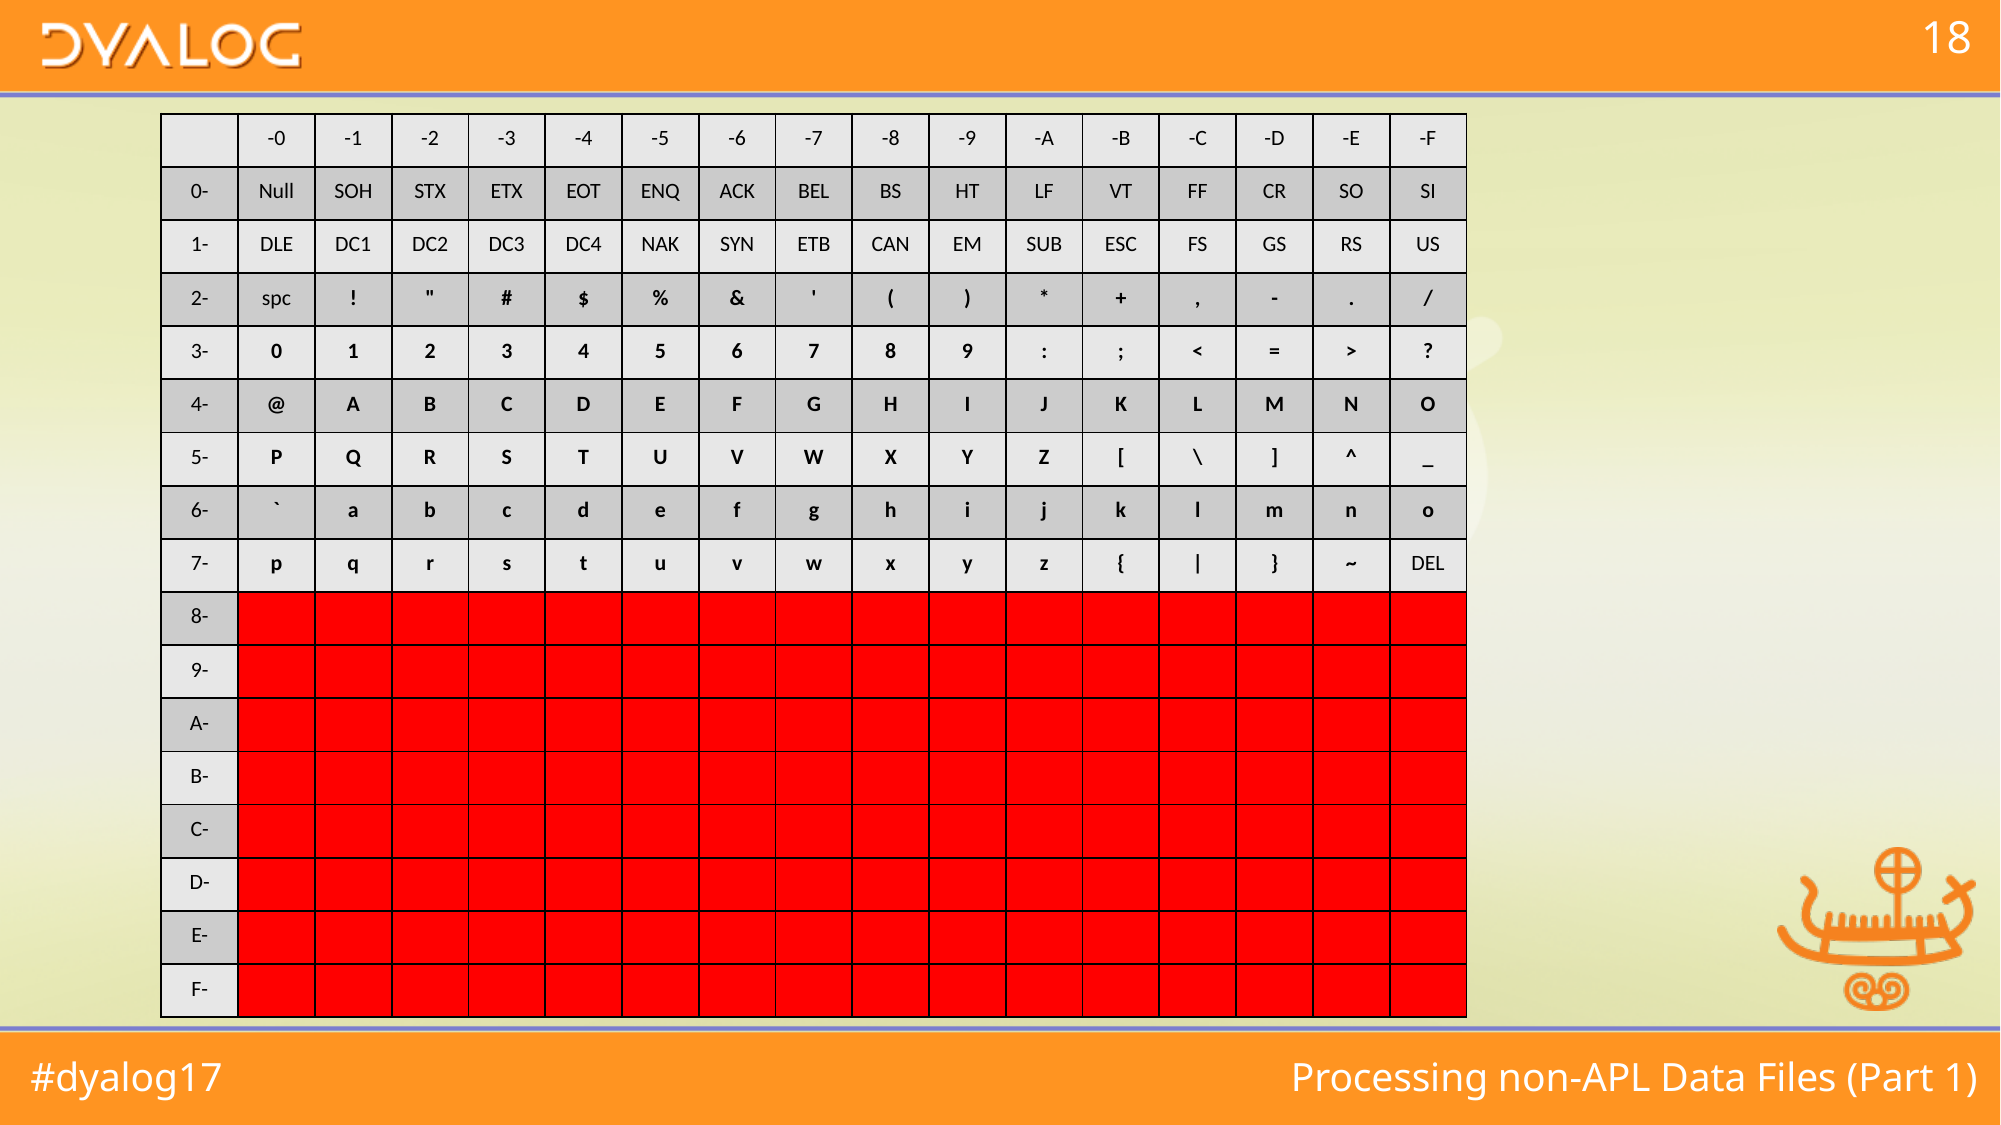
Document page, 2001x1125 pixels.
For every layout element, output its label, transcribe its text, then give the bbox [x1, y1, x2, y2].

table_cell E- [162, 912, 237, 963]
table_cell [1083, 646, 1158, 697]
table_cell [623, 593, 698, 644]
table_cell v [700, 540, 775, 591]
table_cell [393, 859, 468, 910]
table_cell [930, 859, 1005, 910]
table_cell [1083, 699, 1158, 751]
table_cell 0- [162, 168, 237, 219]
table_cell [776, 752, 851, 804]
table_cell } [1237, 540, 1312, 591]
table_cell t [546, 540, 621, 591]
table_header -2 [393, 115, 468, 166]
table_cell EM [930, 221, 1005, 272]
table_cell X [853, 433, 928, 485]
table_cell 2- [162, 274, 237, 325]
table_cell [623, 859, 698, 910]
table_header -A [1007, 115, 1082, 166]
table_cell / [1391, 274, 1466, 325]
table_cell [1237, 805, 1312, 857]
table_cell F [700, 380, 775, 432]
table_cell [1083, 805, 1158, 857]
table_cell [700, 699, 775, 751]
table_header -1 [316, 115, 391, 166]
table_cell Y [930, 433, 1005, 485]
table_cell Z [1007, 433, 1082, 485]
table_cell > [1314, 327, 1389, 378]
table_cell w [776, 540, 851, 591]
table_cell [1391, 965, 1466, 1016]
table_cell [ [1083, 433, 1158, 485]
table_cell [1314, 805, 1389, 857]
table_cell SO [1314, 168, 1389, 219]
table_cell [1314, 965, 1389, 1016]
table_cell [239, 699, 314, 751]
table_cell R [393, 433, 468, 485]
table_cell ] [1237, 433, 1312, 485]
table_cell [853, 859, 928, 910]
table_cell b [393, 487, 468, 538]
table_cell ETB [776, 221, 851, 272]
table_cell SYN [700, 221, 775, 272]
table_cell [1160, 699, 1235, 751]
table_cell [393, 805, 468, 857]
table_cell [546, 646, 621, 697]
table_cell [393, 646, 468, 697]
table_cell [1007, 699, 1082, 751]
table_cell % [623, 274, 698, 325]
table_cell n [1314, 487, 1389, 538]
table_cell [316, 805, 391, 857]
table_cell [239, 646, 314, 697]
table_cell P [239, 433, 314, 485]
table_cell 3- [162, 327, 237, 378]
table_cell [469, 859, 544, 910]
table_header -4 [546, 115, 621, 166]
table_cell VT [1083, 168, 1158, 219]
table_cell 5- [162, 433, 237, 485]
table_cell [930, 593, 1005, 644]
table_header -B [1083, 115, 1158, 166]
table_cell DC1 [316, 221, 391, 272]
table_cell [316, 859, 391, 910]
table_cell [853, 912, 928, 963]
table_header -9 [930, 115, 1005, 166]
table_cell D [546, 380, 621, 432]
table_cell [1007, 752, 1082, 804]
table_cell D- [162, 859, 237, 910]
table_cell DLE [239, 221, 314, 272]
table_cell [623, 699, 698, 751]
table_cell ACK [700, 168, 775, 219]
table_cell I [930, 380, 1005, 432]
table_cell [776, 805, 851, 857]
table_cell ! [316, 274, 391, 325]
table_cell f [700, 487, 775, 538]
table_cell U [623, 433, 698, 485]
table_cell l [1160, 487, 1235, 538]
table_cell [930, 699, 1005, 751]
table_cell LF [1007, 168, 1082, 219]
table_header -7 [776, 115, 851, 166]
table_cell [316, 646, 391, 697]
table_cell J [1007, 380, 1082, 432]
table_cell A- [162, 699, 237, 751]
table_cell [1083, 752, 1158, 804]
table_cell [700, 965, 775, 1016]
table_cell [469, 912, 544, 963]
table_cell 7- [162, 540, 237, 591]
table_cell [700, 646, 775, 697]
table_cell [239, 965, 314, 1016]
table_cell a [316, 487, 391, 538]
table_cell [546, 699, 621, 751]
table_cell d [546, 487, 621, 538]
table_cell [546, 752, 621, 804]
table_cell ? [1391, 327, 1466, 378]
table_cell [623, 912, 698, 963]
table_header -F [1391, 115, 1466, 166]
table_cell [1160, 752, 1235, 804]
table_cell [1237, 912, 1312, 963]
table_cell Null [239, 168, 314, 219]
table_cell [546, 859, 621, 910]
table_cell 5 [623, 327, 698, 378]
table_cell N [1314, 380, 1389, 432]
table_cell 6 [700, 327, 775, 378]
table_cell DC4 [546, 221, 621, 272]
table_cell NAK [623, 221, 698, 272]
table_cell E [623, 380, 698, 432]
table_cell [1007, 912, 1082, 963]
table_cell 0 [239, 327, 314, 378]
table_cell [1314, 646, 1389, 697]
table_cell [1237, 965, 1312, 1016]
table_cell : [1007, 327, 1082, 378]
table_cell [469, 805, 544, 857]
table_cell [239, 859, 314, 910]
table_cell ETX [469, 168, 544, 219]
table_cell V [700, 433, 775, 485]
table_cell [1237, 593, 1312, 644]
table_cell [316, 912, 391, 963]
table_cell O [1391, 380, 1466, 432]
table_cell m [1237, 487, 1312, 538]
table_header -E [1314, 115, 1389, 166]
table_cell [1160, 965, 1235, 1016]
table_cell T [546, 433, 621, 485]
table_cell [930, 805, 1005, 857]
table_cell [776, 965, 851, 1016]
table_cell | [1160, 540, 1235, 591]
table_cell , [1160, 274, 1235, 325]
table_header -6 [700, 115, 775, 166]
table_cell [776, 912, 851, 963]
table_cell [853, 752, 928, 804]
table_cell B [393, 380, 468, 432]
table_cell BS [853, 168, 928, 219]
table_cell C [469, 380, 544, 432]
table_cell [393, 593, 468, 644]
table_cell [469, 752, 544, 804]
table_cell DC2 [393, 221, 468, 272]
table_cell ; [1083, 327, 1158, 378]
table_cell 6- [162, 487, 237, 538]
table_cell 9 [930, 327, 1005, 378]
table_cell SOH [316, 168, 391, 219]
table_cell SUB [1007, 221, 1082, 272]
table_cell RS [1314, 221, 1389, 272]
table_header -3 [469, 115, 544, 166]
table_cell [1160, 646, 1235, 697]
table_cell [546, 593, 621, 644]
table_cell [1007, 965, 1082, 1016]
table_cell [700, 593, 775, 644]
table_cell [469, 965, 544, 1016]
table_cell z [1007, 540, 1082, 591]
table_cell 8- [162, 593, 237, 644]
table_cell [239, 752, 314, 804]
table_cell K [1083, 380, 1158, 432]
table_cell FS [1160, 221, 1235, 272]
table_cell ` [239, 487, 314, 538]
table_cell spc [239, 274, 314, 325]
table_cell [239, 912, 314, 963]
table_cell [316, 965, 391, 1016]
table_cell $ [546, 274, 621, 325]
table_cell [1391, 593, 1466, 644]
table_cell A [316, 380, 391, 432]
table_cell ^ [1314, 433, 1389, 485]
table_cell j [1007, 487, 1082, 538]
table_cell [776, 593, 851, 644]
table_cell [393, 912, 468, 963]
table_cell p [239, 540, 314, 591]
table_cell [1391, 805, 1466, 857]
table_cell US [1391, 221, 1466, 272]
table_cell [1391, 912, 1466, 963]
table_cell & [700, 274, 775, 325]
table_cell [239, 805, 314, 857]
table_cell [393, 752, 468, 804]
table_cell FF [1160, 168, 1235, 219]
table_cell ESC [1083, 221, 1158, 272]
table_cell [1160, 593, 1235, 644]
table_cell [930, 752, 1005, 804]
table_cell [700, 859, 775, 910]
table_cell y [930, 540, 1005, 591]
table_cell " [393, 274, 468, 325]
table_cell [776, 699, 851, 751]
table_cell [700, 912, 775, 963]
table_cell [469, 646, 544, 697]
table_cell GS [1237, 221, 1312, 272]
table_cell G [776, 380, 851, 432]
table_cell CR [1237, 168, 1312, 219]
table_cell M [1237, 380, 1312, 432]
table_cell @ [239, 380, 314, 432]
table_cell [1237, 859, 1312, 910]
table_cell [700, 752, 775, 804]
table_cell [1314, 912, 1389, 963]
table_cell S [469, 433, 544, 485]
table_cell Q [316, 433, 391, 485]
table_cell [1083, 912, 1158, 963]
table_cell 4 [546, 327, 621, 378]
table_cell W [776, 433, 851, 485]
table_cell \ [1160, 433, 1235, 485]
table_cell 9- [162, 646, 237, 697]
table_cell [393, 699, 468, 751]
table_cell CAN [853, 221, 928, 272]
table_cell H [853, 380, 928, 432]
table_cell DEL [1391, 540, 1466, 591]
table_cell [1391, 859, 1466, 910]
table_cell ( [853, 274, 928, 325]
table_cell [700, 805, 775, 857]
table_cell [1007, 805, 1082, 857]
table_cell ENQ [623, 168, 698, 219]
table_cell DC3 [469, 221, 544, 272]
table_cell [1083, 965, 1158, 1016]
table_cell 2 [393, 327, 468, 378]
table_cell [853, 593, 928, 644]
table_cell # [469, 274, 544, 325]
table_cell { [1083, 540, 1158, 591]
table_cell [1083, 593, 1158, 644]
table_cell HT [930, 168, 1005, 219]
table_header -D [1237, 115, 1312, 166]
table_cell s [469, 540, 544, 591]
table_cell g [776, 487, 851, 538]
table_cell [1160, 859, 1235, 910]
table_cell [546, 965, 621, 1016]
table_cell 1 [316, 327, 391, 378]
table_cell [469, 699, 544, 751]
table_cell [1391, 699, 1466, 751]
table_cell e [623, 487, 698, 538]
table_cell BEL [776, 168, 851, 219]
table_cell u [623, 540, 698, 591]
table_cell 8 [853, 327, 928, 378]
table_header -0 [239, 115, 314, 166]
table_cell [316, 752, 391, 804]
table_cell [623, 965, 698, 1016]
table_cell [393, 965, 468, 1016]
table_cell [239, 593, 314, 644]
table_cell . [1314, 274, 1389, 325]
table_cell 3 [469, 327, 544, 378]
table_header [162, 115, 237, 166]
table_cell c [469, 487, 544, 538]
table_cell i [930, 487, 1005, 538]
table_cell 1- [162, 221, 237, 272]
table_cell [316, 593, 391, 644]
table_cell F- [162, 965, 237, 1016]
table_cell [469, 593, 544, 644]
table_cell [776, 859, 851, 910]
table_cell [1237, 752, 1312, 804]
table_cell [623, 646, 698, 697]
table_cell 4- [162, 380, 237, 432]
table_cell [1314, 752, 1389, 804]
table_cell EOT [546, 168, 621, 219]
table_cell _ [1391, 433, 1466, 485]
table_cell [546, 805, 621, 857]
table_cell [1314, 699, 1389, 751]
table_cell [316, 699, 391, 751]
picture [0, 0, 2001, 1125]
table_cell - [1237, 274, 1312, 325]
table_cell [623, 752, 698, 804]
table_cell [853, 646, 928, 697]
table_cell = [1237, 327, 1312, 378]
table_cell [776, 646, 851, 697]
table_cell [1391, 646, 1466, 697]
table_cell [1007, 593, 1082, 644]
table_cell + [1083, 274, 1158, 325]
table_cell [1314, 593, 1389, 644]
table_cell ' [776, 274, 851, 325]
table_cell [930, 965, 1005, 1016]
table_cell [1237, 646, 1312, 697]
table_cell [1391, 752, 1466, 804]
table_cell [1083, 859, 1158, 910]
table_cell [930, 912, 1005, 963]
table_cell * [1007, 274, 1082, 325]
table_cell L [1160, 380, 1235, 432]
table_cell x [853, 540, 928, 591]
table_cell q [316, 540, 391, 591]
table_header -8 [853, 115, 928, 166]
table_cell ~ [1314, 540, 1389, 591]
table_cell k [1083, 487, 1158, 538]
table_cell < [1160, 327, 1235, 378]
table_header -C [1160, 115, 1235, 166]
table_cell [930, 646, 1005, 697]
table_cell o [1391, 487, 1466, 538]
table_cell [1007, 859, 1082, 910]
table_cell [853, 699, 928, 751]
table_cell SI [1391, 168, 1466, 219]
table_cell STX [393, 168, 468, 219]
table_cell 7 [776, 327, 851, 378]
table_cell C- [162, 805, 237, 857]
table_cell [853, 805, 928, 857]
table_cell [1160, 912, 1235, 963]
table_cell h [853, 487, 928, 538]
table_cell r [393, 540, 468, 591]
table_cell [1237, 699, 1312, 751]
table_cell B- [162, 752, 237, 804]
table_cell ) [930, 274, 1005, 325]
table_cell [1314, 859, 1389, 910]
table_cell [853, 965, 928, 1016]
table_cell [1160, 805, 1235, 857]
table_cell [623, 805, 698, 857]
table_cell [1007, 646, 1082, 697]
table_header -5 [623, 115, 698, 166]
table_cell [546, 912, 621, 963]
